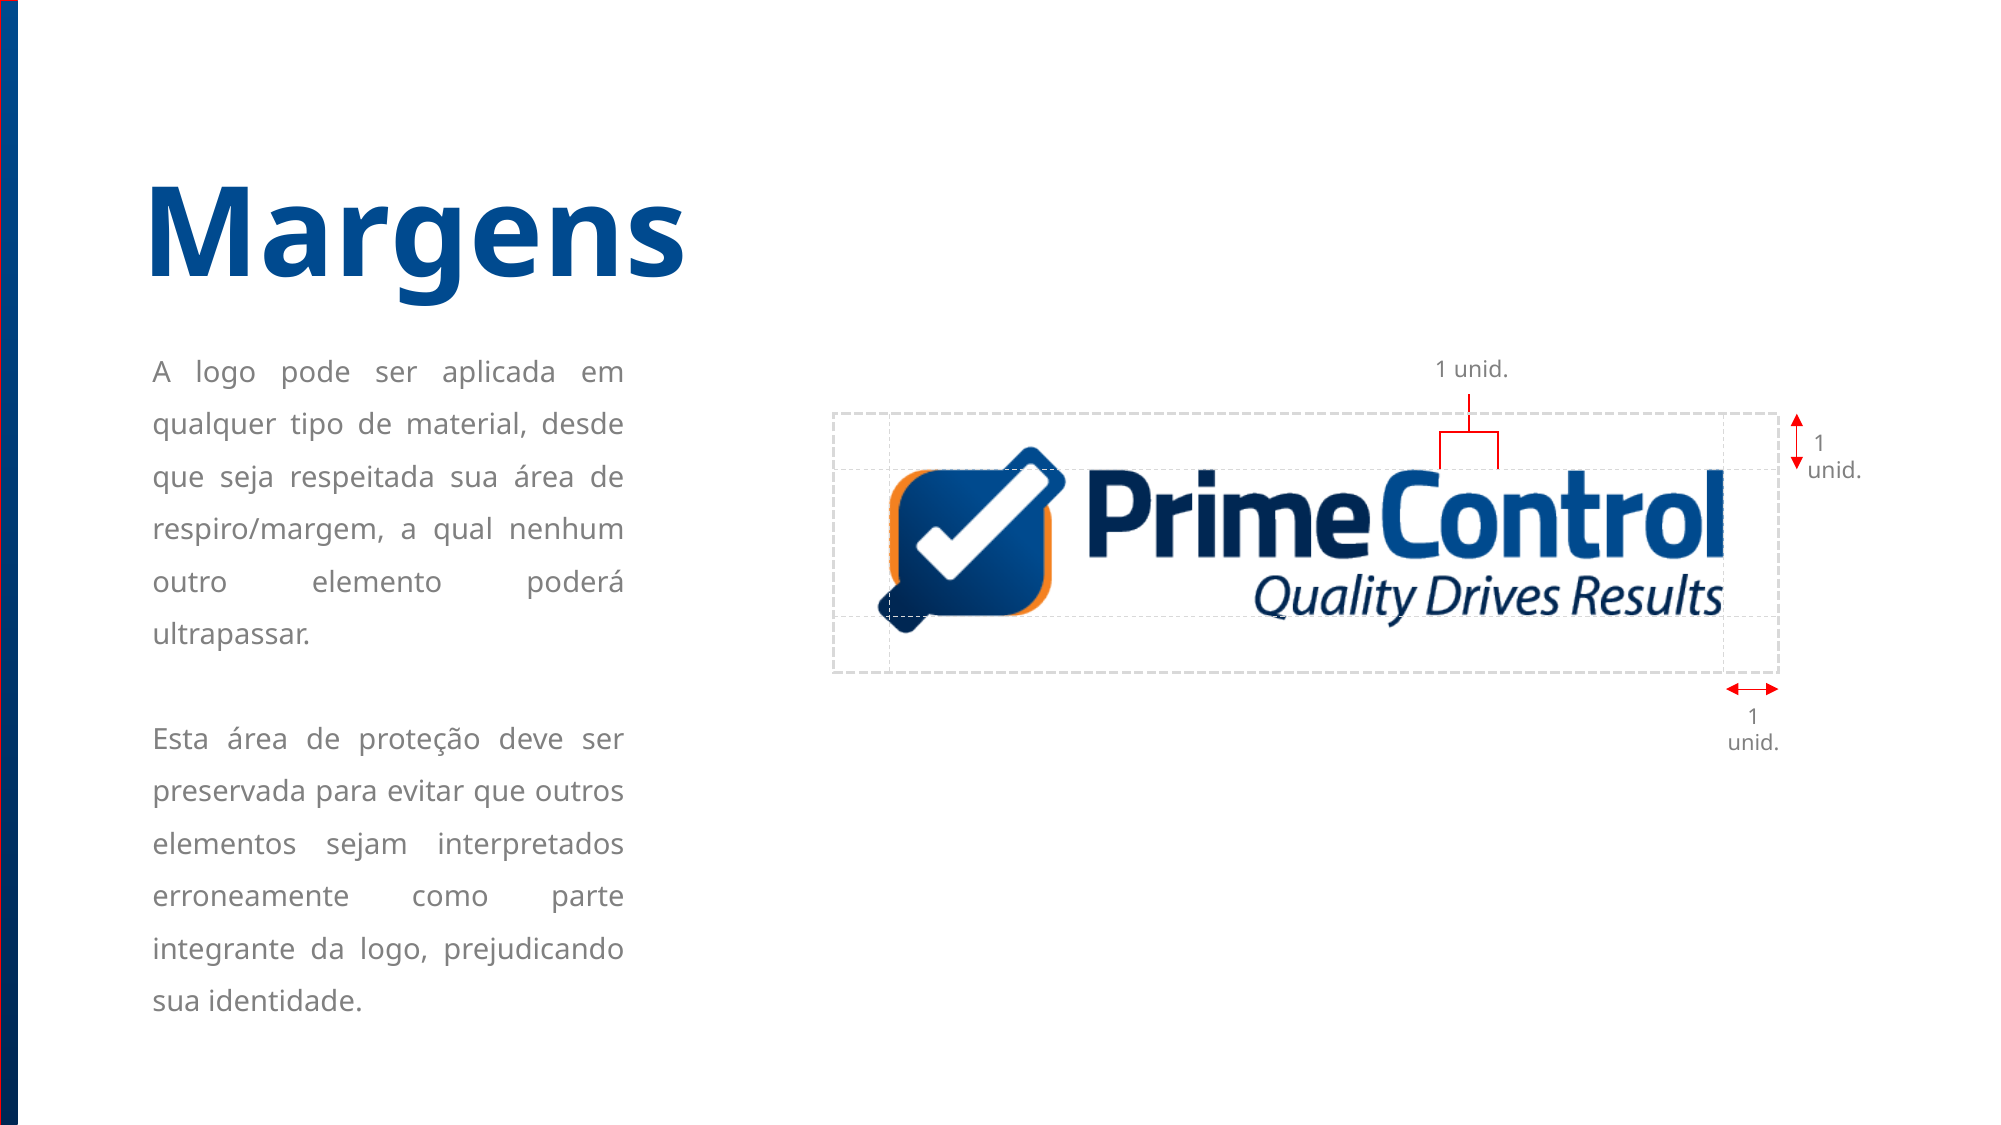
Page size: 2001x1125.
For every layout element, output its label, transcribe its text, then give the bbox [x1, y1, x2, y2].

text_box [0, 0, 19, 1125]
title Margens [126, 176, 705, 311]
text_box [833, 347, 1899, 737]
text_box A logo pode ser aplicada em qualquer tipo de material, desde que seja respeitada sua área de respiro/margem, a qual nenhum outro elemento poderá ultrapassar. Esta área de proteção deve ser preservada para evitar que outros elementos sejam interpretados erroneamente como parte integrante da logo, prejudicando sua identidade. [137, 328, 640, 1025]
